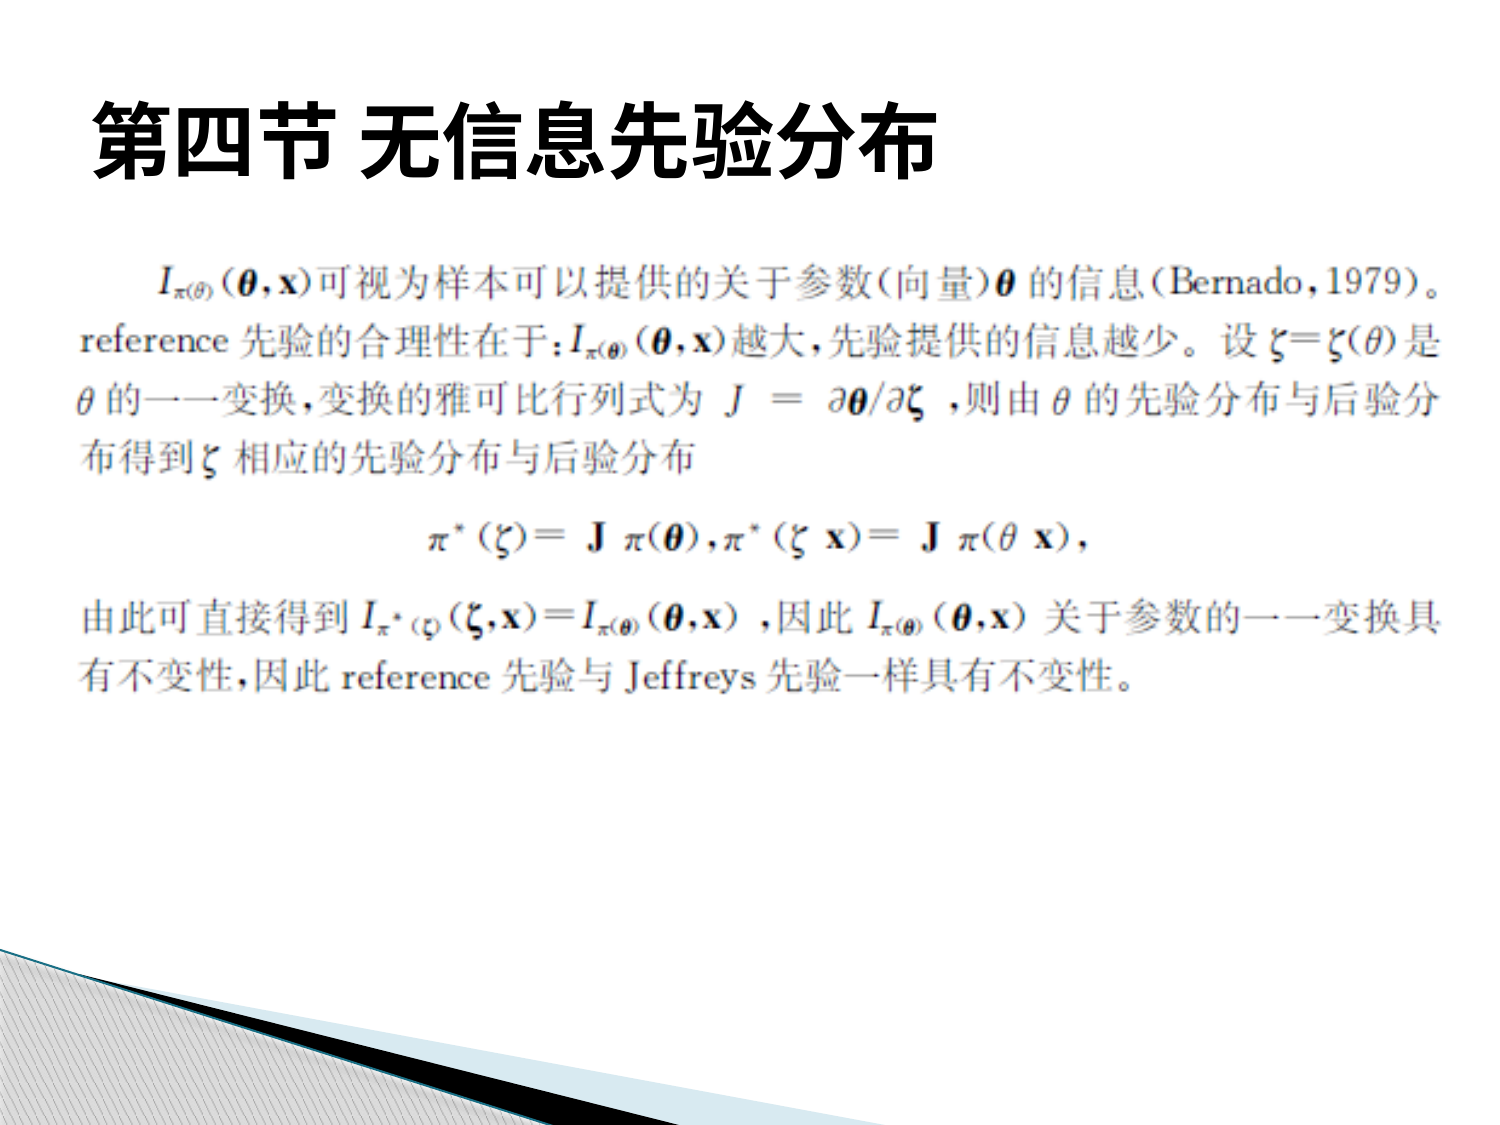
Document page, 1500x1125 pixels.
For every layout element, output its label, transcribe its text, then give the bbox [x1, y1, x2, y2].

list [34, 245, 1454, 709]
title 第四节 无信息先验分布 [75, 45, 1425, 233]
